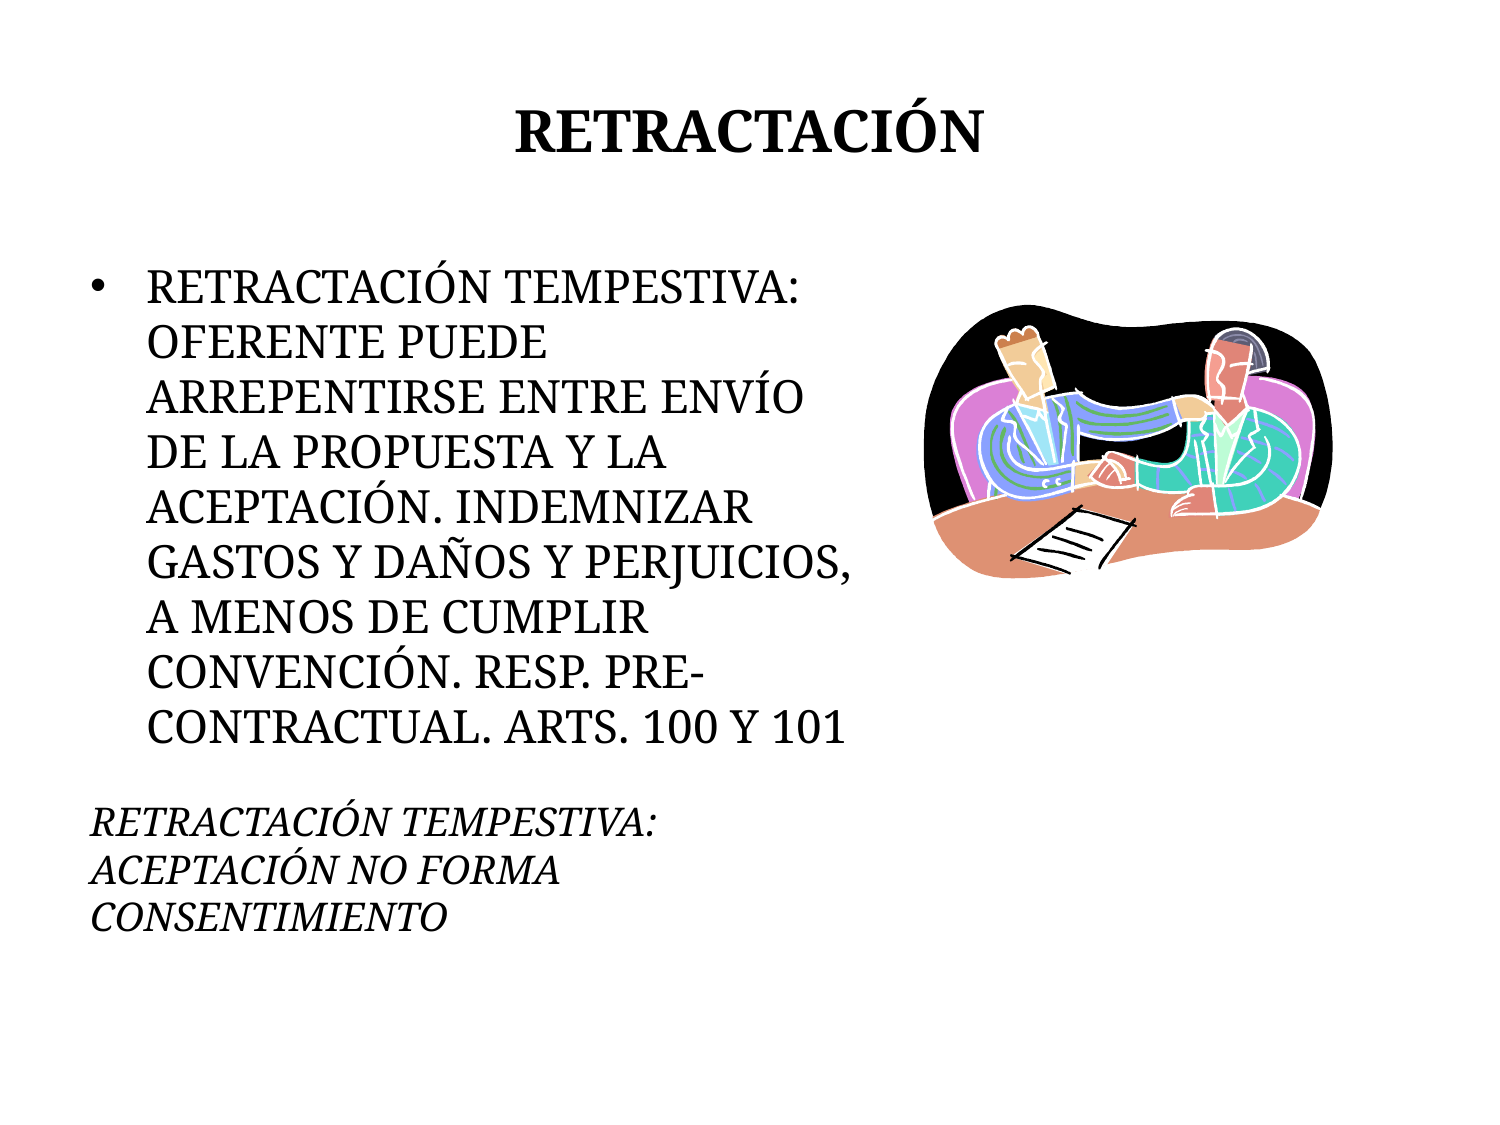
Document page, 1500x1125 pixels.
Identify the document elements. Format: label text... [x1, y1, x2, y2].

list RETRACTACIÓN TEMPESTIVA: OFERENTE PUEDE ARREPENTIRSE ENTRE ENVÍO DE LA PROPUESTA Y LA ACEPTACIÓN. INDEMNIZAR GASTOS Y DAÑOS Y PERJUICIOS, A MENOS DE CUMPLIR CONVENCIÓN. RESP. PRE-CONTRACTUAL. ARTS. 100 Y 101 RETRACTACIÓN TEMPESTIVA: ACEPTACIÓN NO FORMA CONSENTIMIENTO [75, 249, 875, 1025]
title RETRACTACIÓN [75, 45, 1425, 213]
picture [918, 299, 1338, 584]
